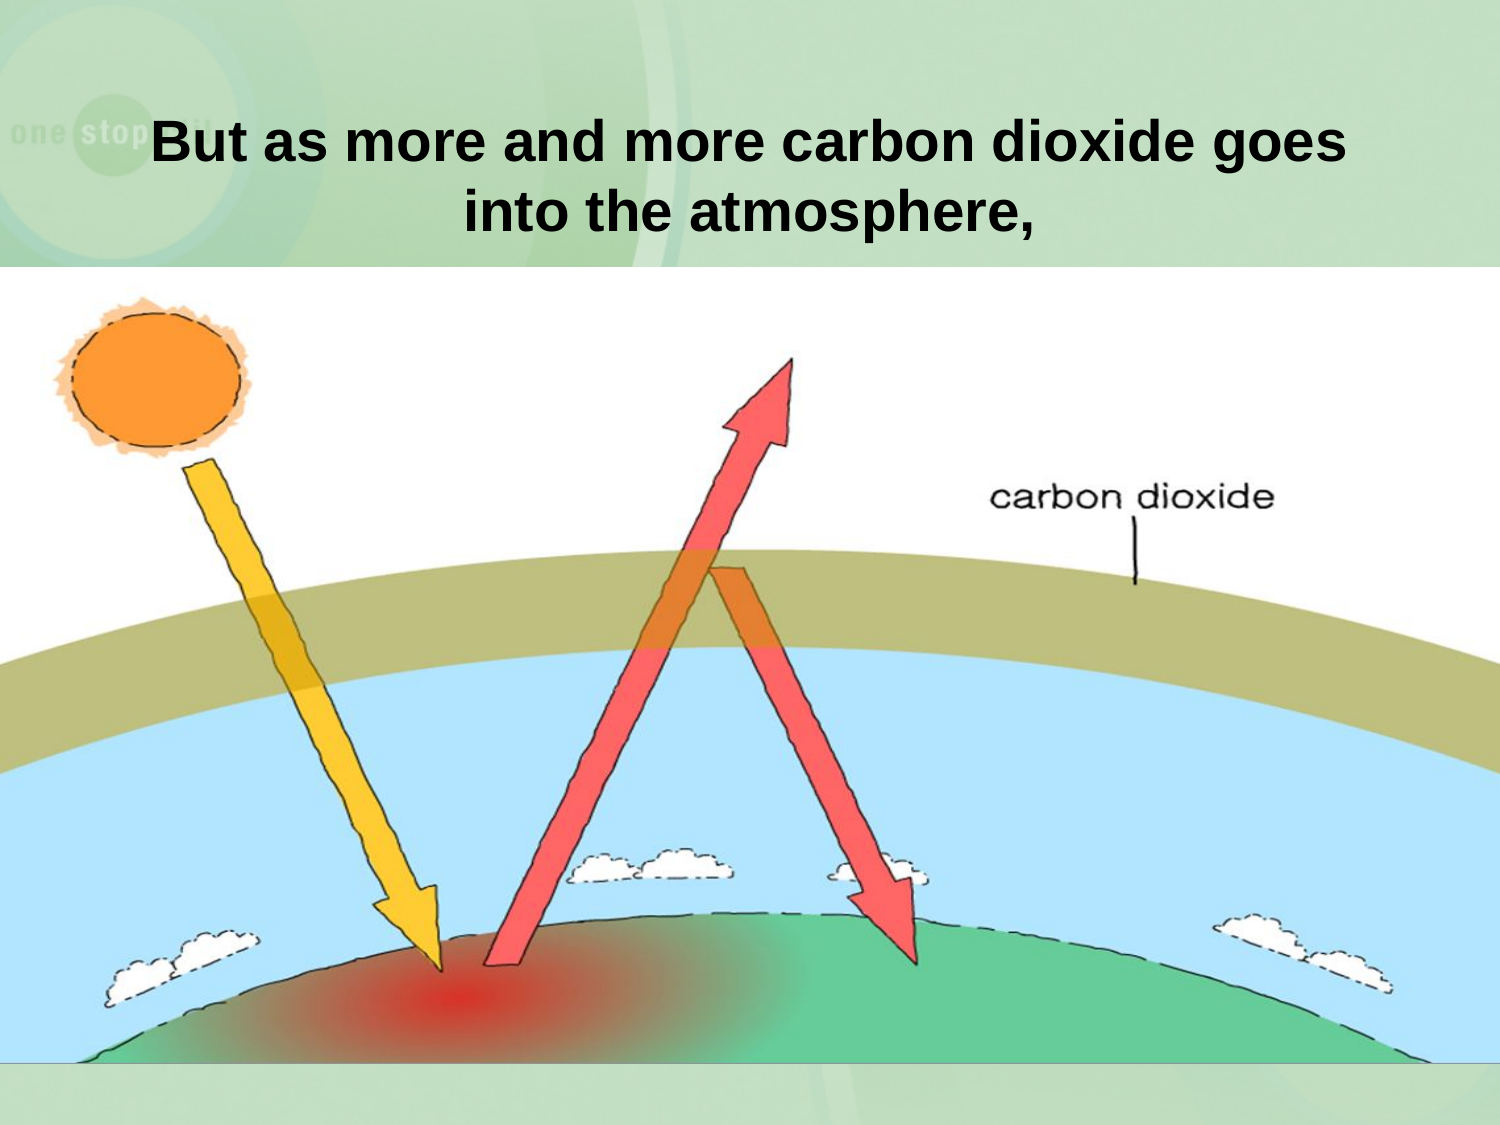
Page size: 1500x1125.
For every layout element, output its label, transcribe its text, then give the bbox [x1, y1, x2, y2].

picture [0, 0, 1500, 1125]
title But as more and more carbon dioxide goes into the atmosphere, [75, 79, 1425, 265]
